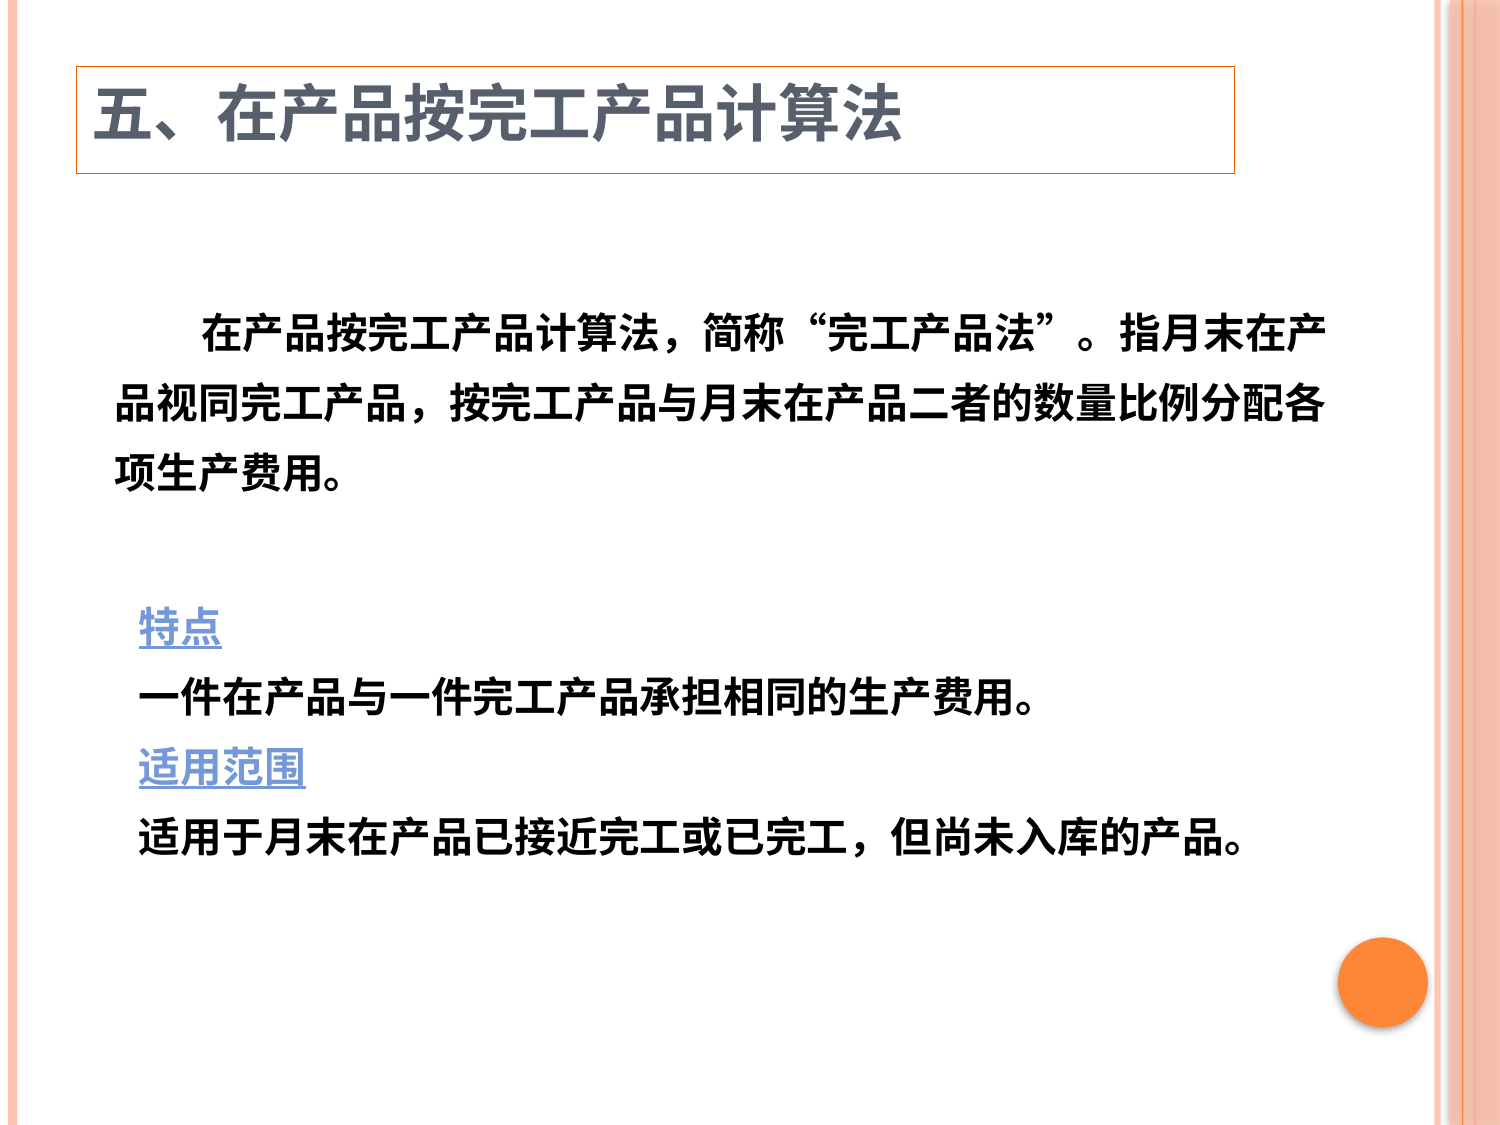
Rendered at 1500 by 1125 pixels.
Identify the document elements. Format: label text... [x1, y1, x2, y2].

text_box 在产品按完工产品计算法，简称“完工产品法”。指月末在产品视同完工产品，按完工产品与月末在产品二者的数量比例分配各项生产费用。 [100, 279, 1353, 504]
text_box 特点 一件在产品与一件完工产品承担相同的生产费用。 适用范围 适用于月末在产品已接近完工或已完工，但尚未入库的产品。 [123, 573, 1353, 869]
text_box 五、在产品按完工产品计算法 [76, 66, 1235, 174]
